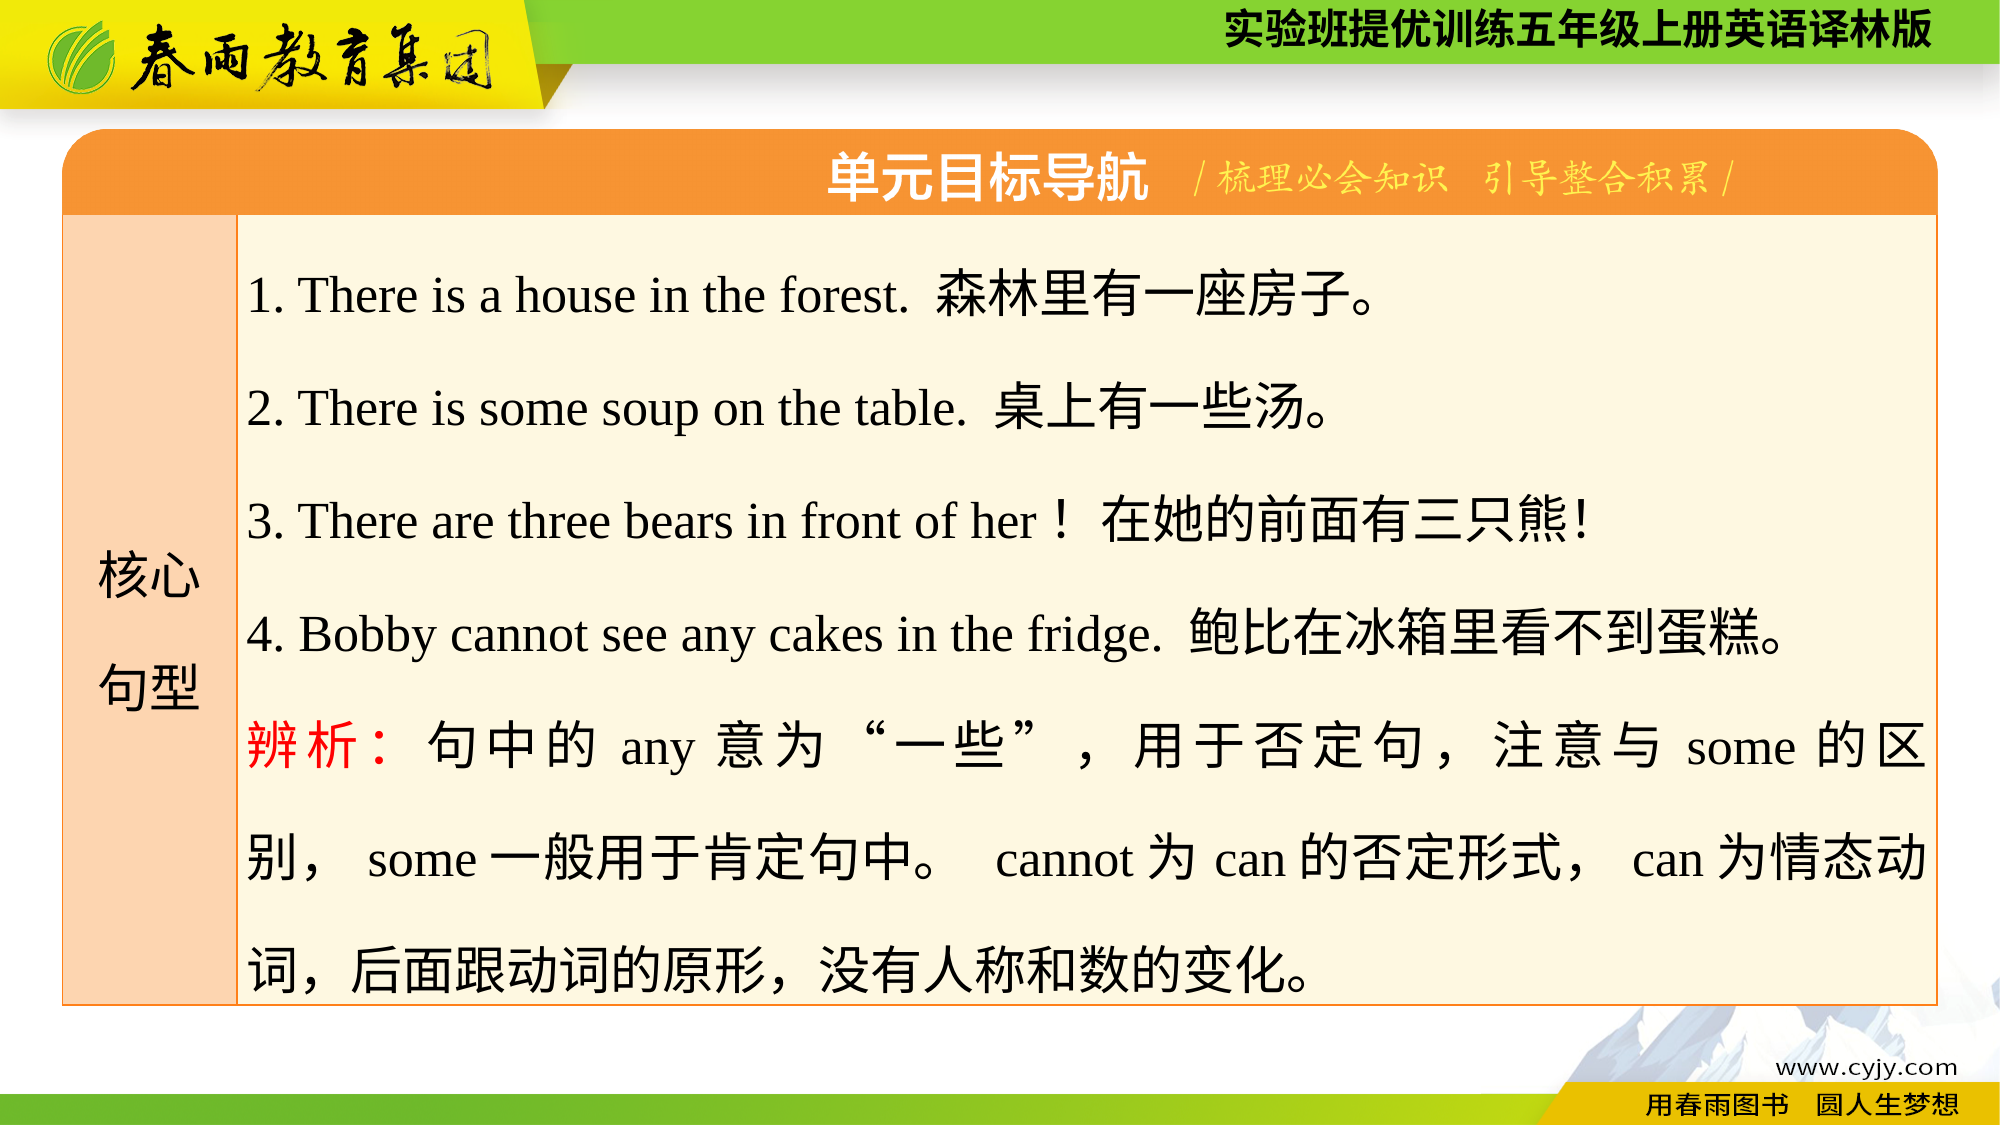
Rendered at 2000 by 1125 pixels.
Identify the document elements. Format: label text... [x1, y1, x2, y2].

table_header 核心 句型 [63, 228, 236, 1004]
table_header 1. There is a house in the forest. 森林里有一座房子。 2. There is some soup on the table. 桌上有一些汤。 3. There are three bears in front of her！在她的前面有三只熊！ 4. Bobby cannot see any cakes in the fridge. 鲍比在冰箱里看不到蛋糕。 辨析：句中的any意为“一些”，用于否定句，注意与some的区别，some一般用于肯定句中。 cannot为can的否定形式，can为情态动词，后面跟动词的原形，没有人称和数的变化。 [238, 229, 1936, 1004]
picture [0, 0, 2000, 1125]
